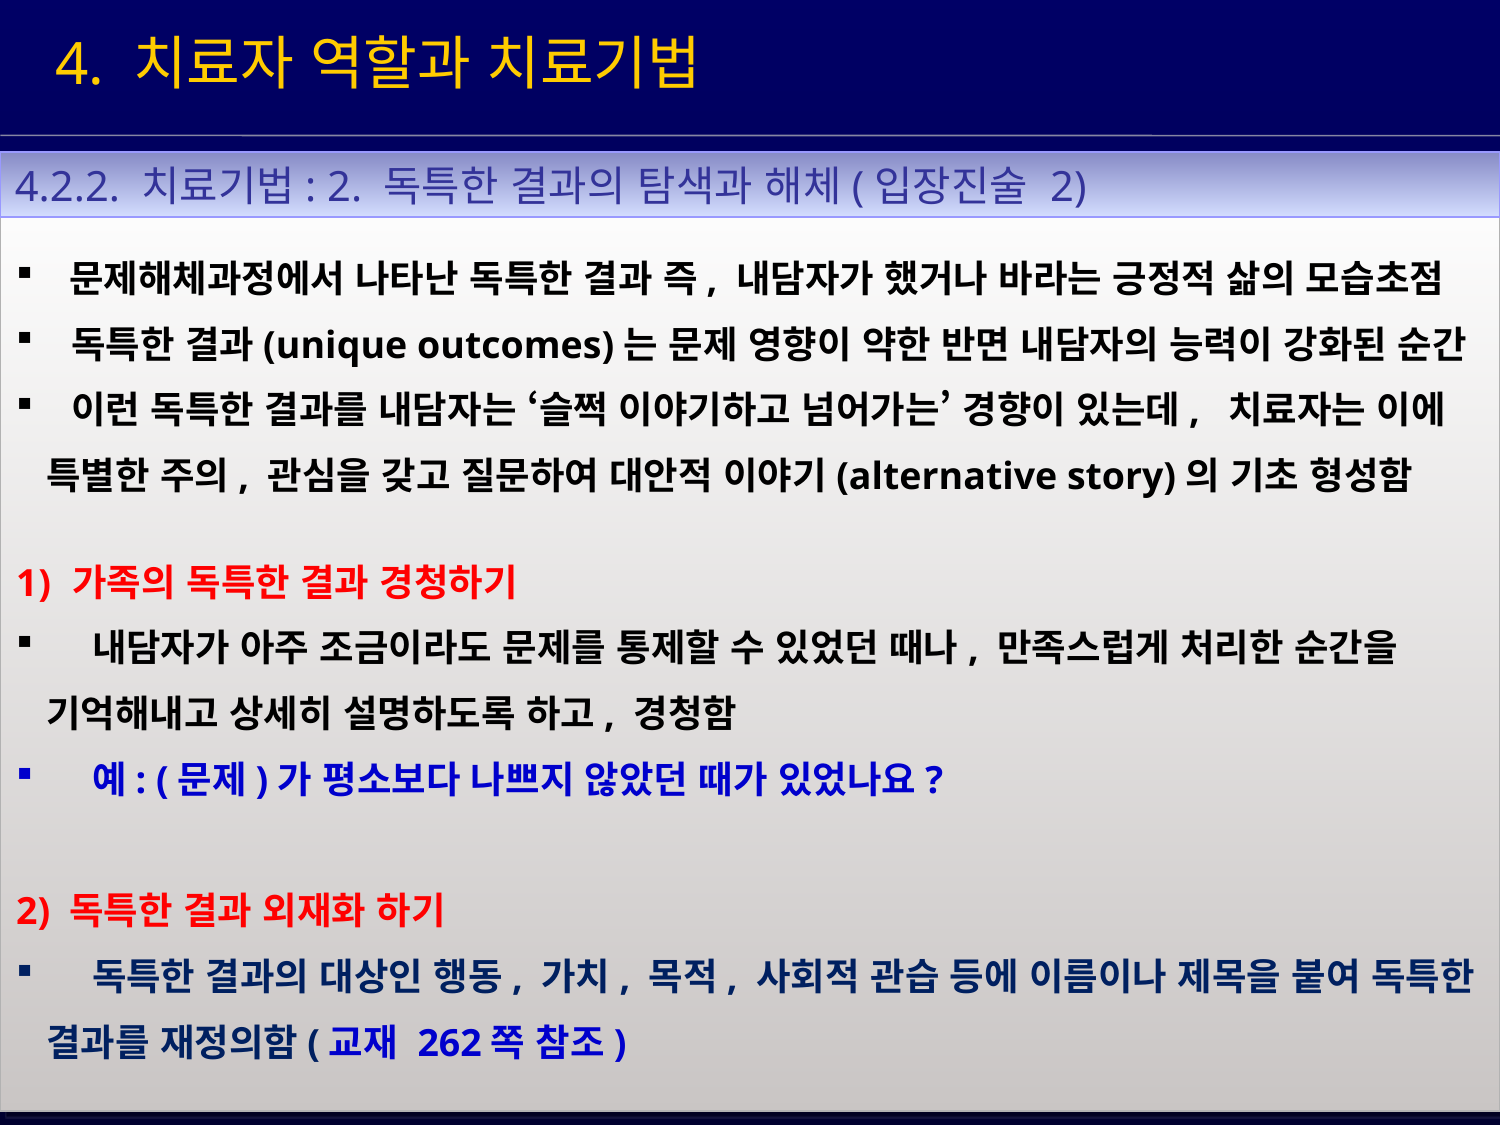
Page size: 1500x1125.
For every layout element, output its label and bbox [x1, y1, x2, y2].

text_box [0, 18, 1500, 1111]
